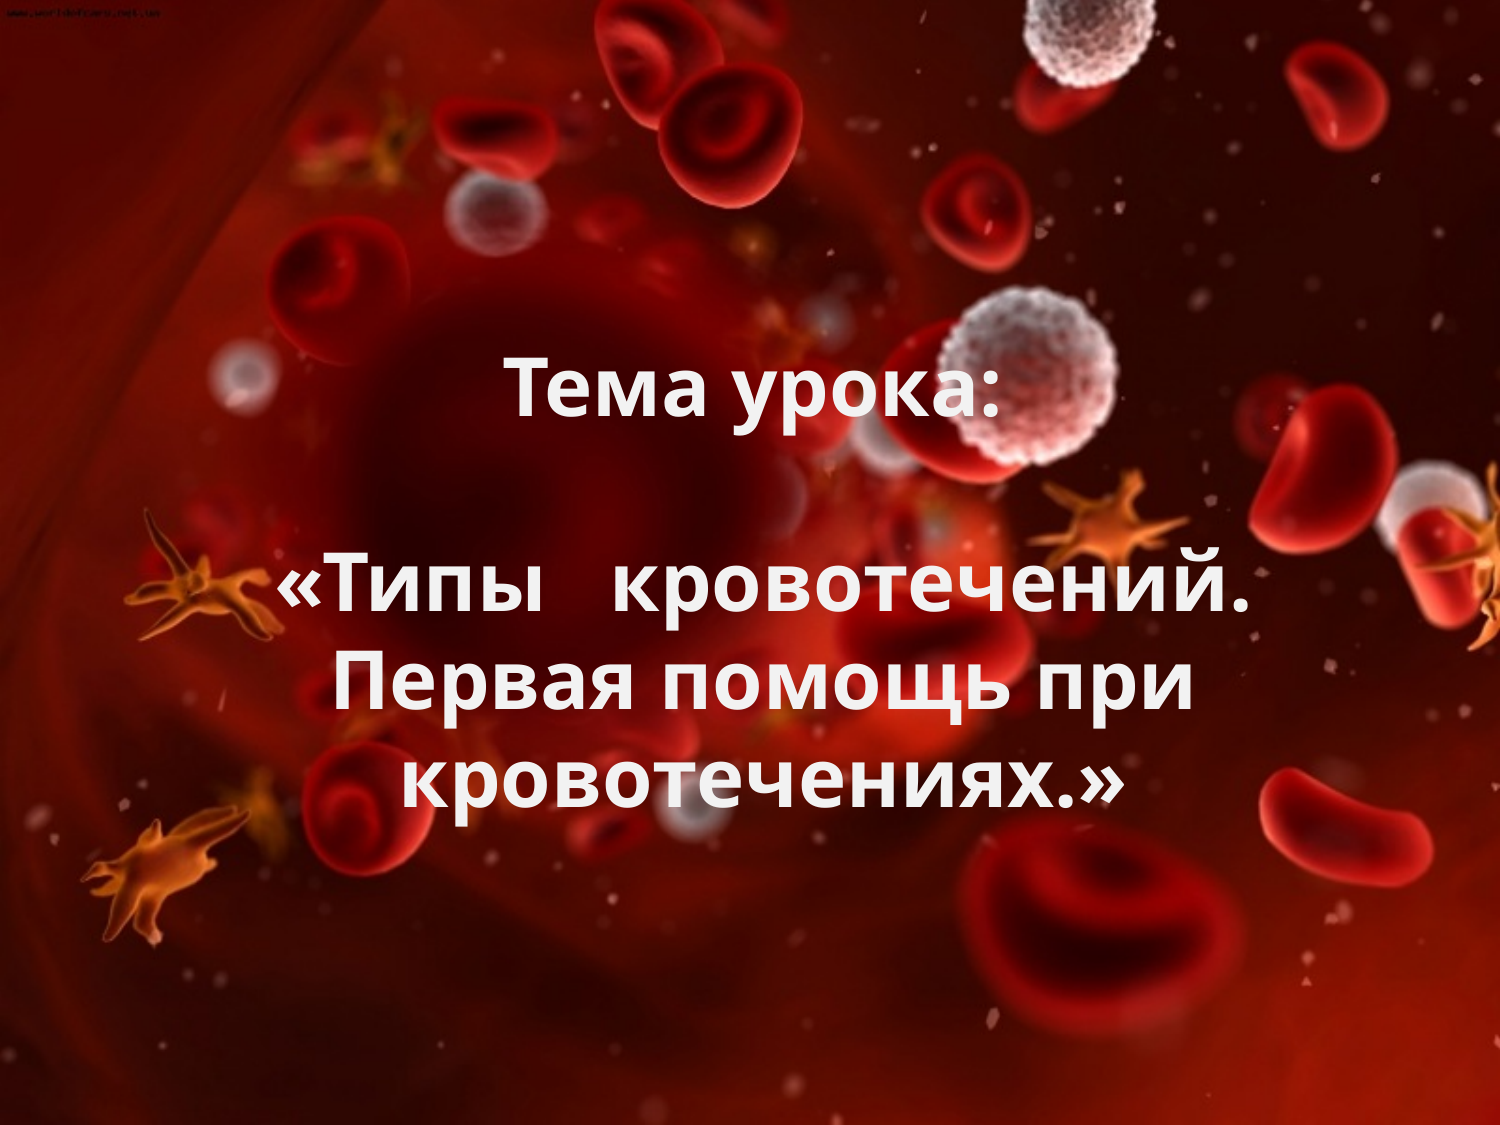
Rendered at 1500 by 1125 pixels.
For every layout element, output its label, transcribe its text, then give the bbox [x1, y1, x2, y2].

picture [0, 0, 1500, 1125]
title Тема урока: «Типы кровотечений. Первая помощь при кровотечениях.» [88, 326, 1439, 833]
